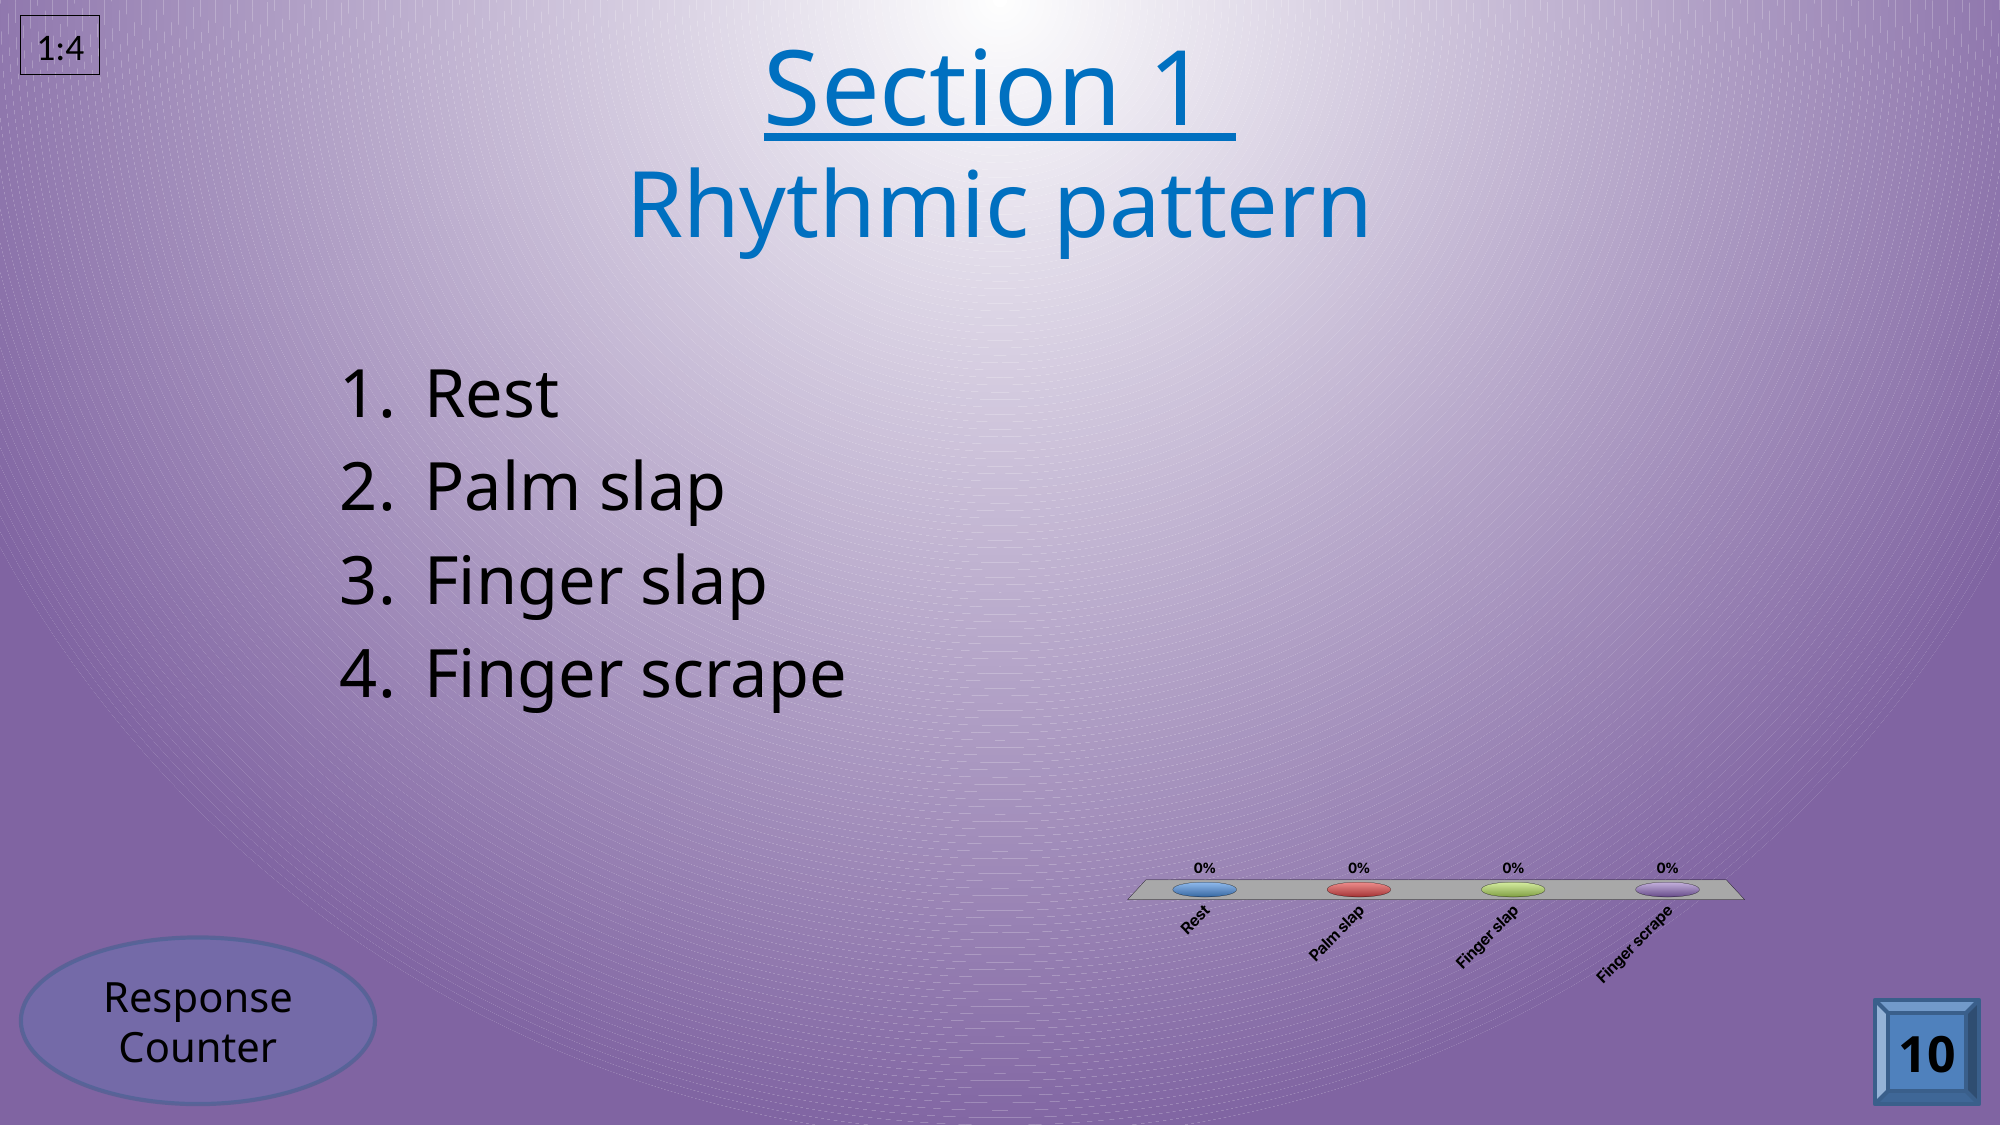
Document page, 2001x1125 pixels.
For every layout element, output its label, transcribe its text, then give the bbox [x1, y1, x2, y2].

list Rest Palm slap Finger slap Finger scrape [324, 343, 1000, 788]
title Section 1 Rhythmic pattern [99, 45, 1900, 233]
text_box 1:4 [20, 15, 100, 75]
picture [1126, 244, 1764, 988]
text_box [1874, 999, 1980, 1105]
text_box Response Counter [18, 935, 378, 1107]
